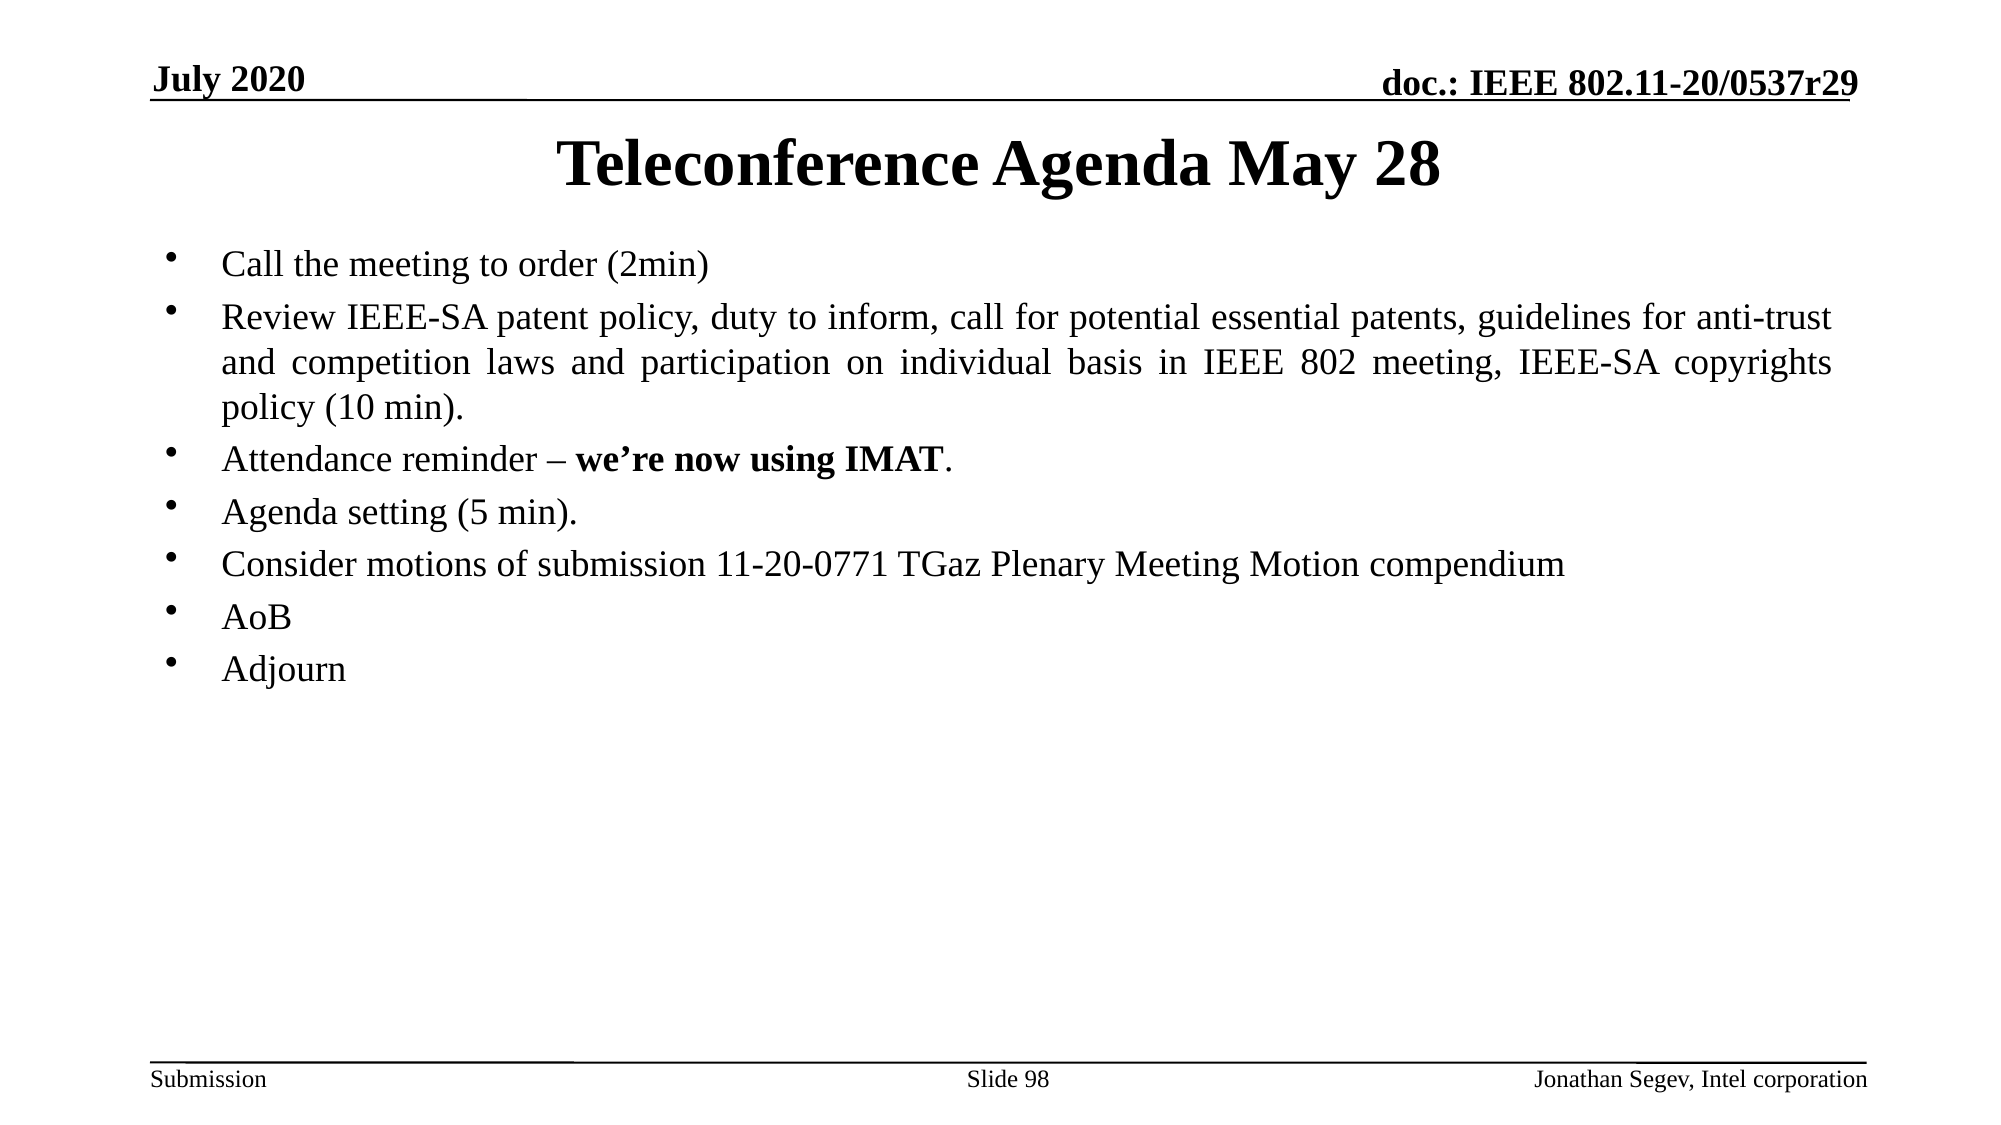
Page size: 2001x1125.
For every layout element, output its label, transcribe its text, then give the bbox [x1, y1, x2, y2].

slide_number Slide 98 [950, 1061, 1067, 1123]
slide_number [152, 54, 563, 100]
list Call the meeting to order (2min) Review IEEE-SA patent policy, duty to inform, call for potential essential patents, guidelines for anti-trust and competition laws and participation on individual basis in IEEE 802 meeting, IEEE-SA copyrights policy (10 min). Attendance reminder – we’re now using IMAT. Agenda setting (5 min). Consider motions of submission 11-20-0771 TGaz Plenary Meeting Motion compendium AoB Adjourn [149, 231, 1850, 1000]
footer Jonathan Segev, Intel corporation [1171, 1061, 1869, 1093]
title Teleconference Agenda May 28 [149, 112, 1850, 205]
